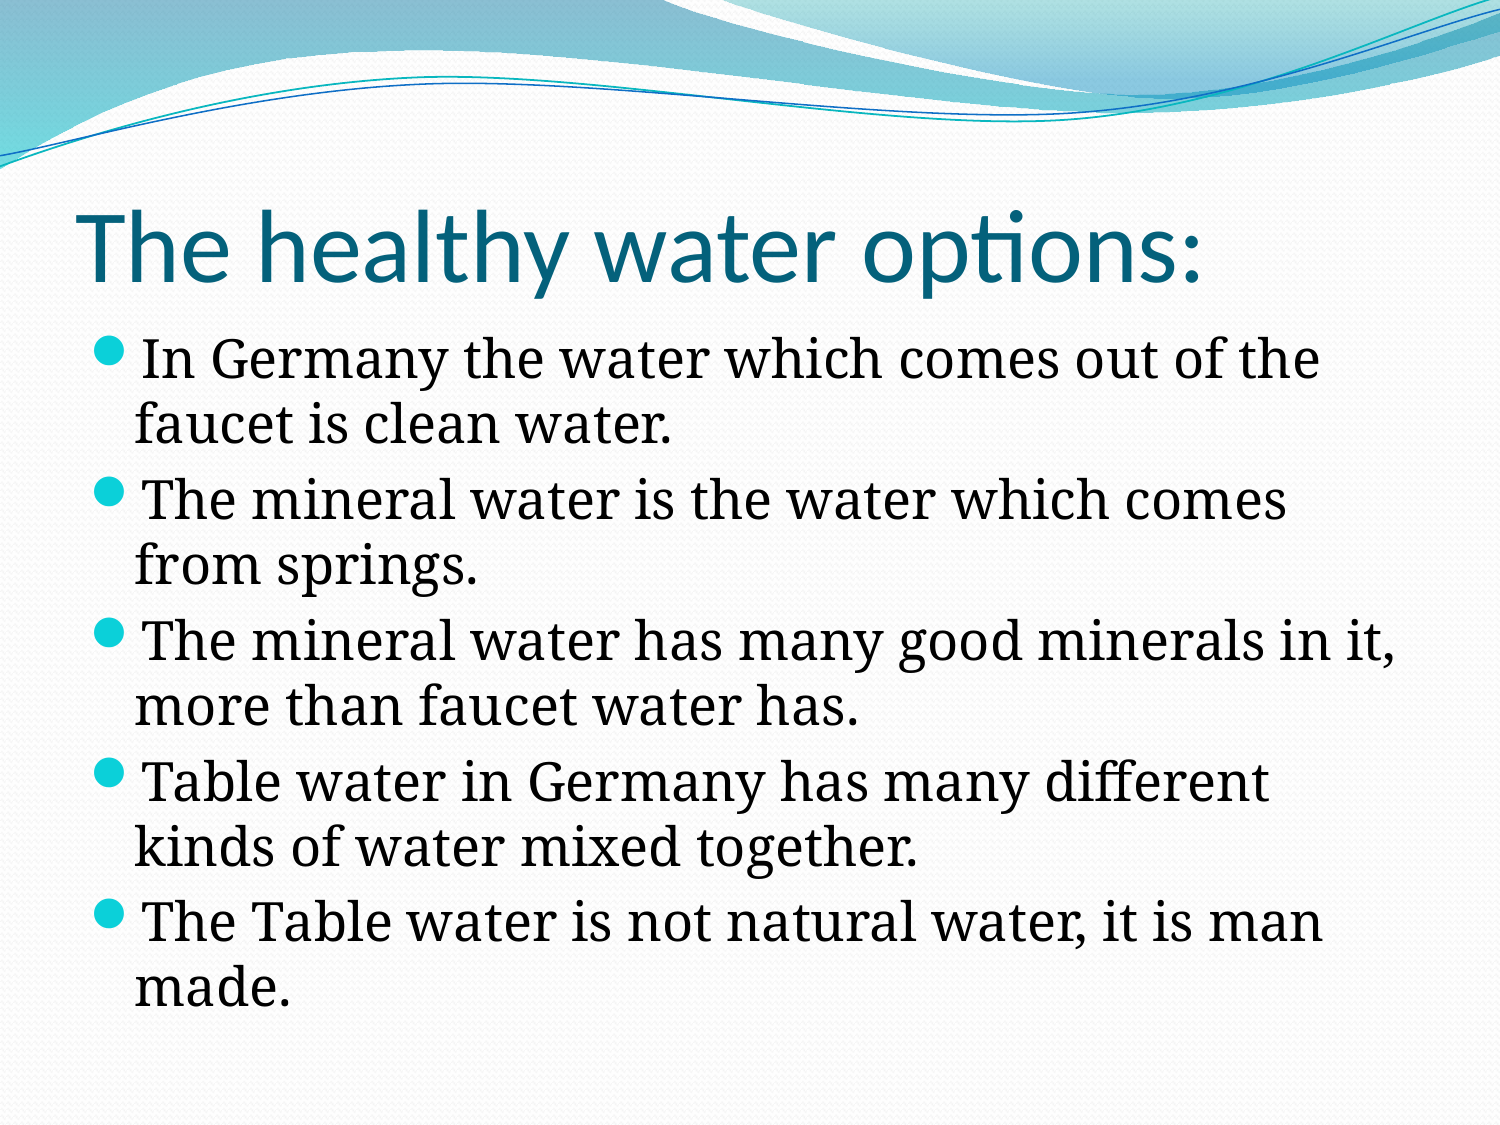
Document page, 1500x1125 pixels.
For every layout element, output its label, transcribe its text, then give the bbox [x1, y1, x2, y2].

list In Germany the water which comes out of the faucet is clean water. The mineral water is the water which comes from springs. The mineral water has many good minerals in it, more than faucet water has. Table water in Germany has many different kinds of water mixed together. The Table water is not natural water, it is man made. [75, 317, 1425, 1038]
title The healthy water options: [75, 115, 1425, 303]
